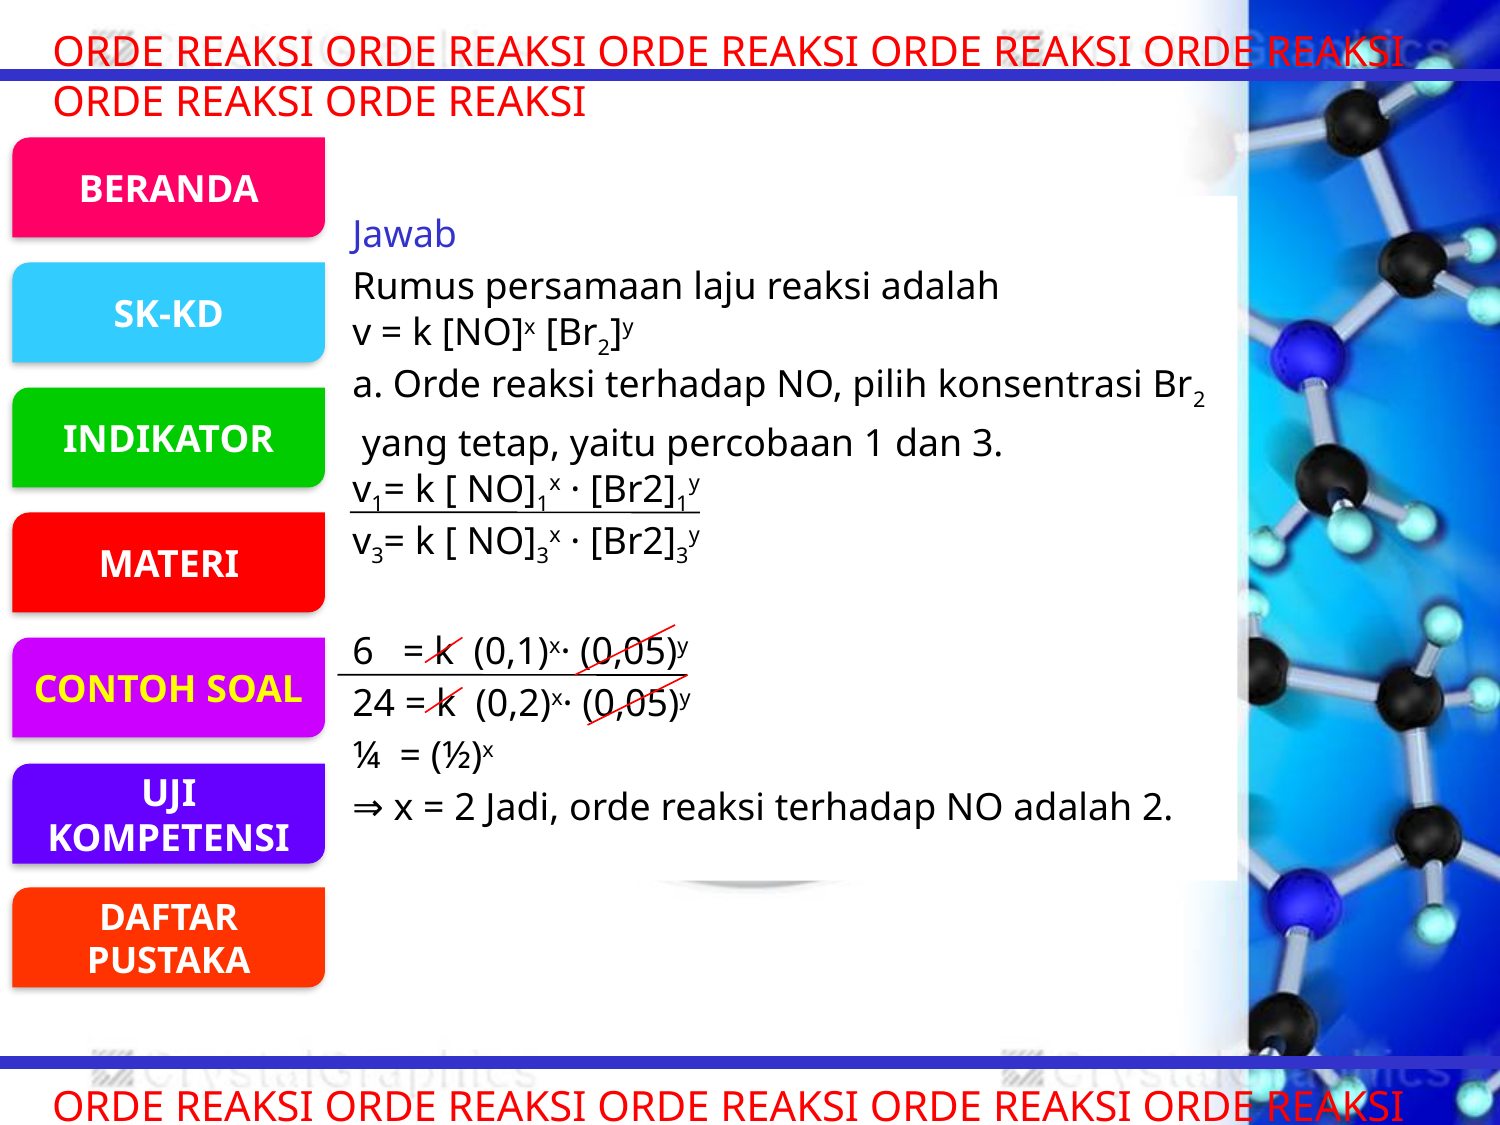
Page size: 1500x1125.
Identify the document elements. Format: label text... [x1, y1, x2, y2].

text_box ORDE REAKSI ORDE REAKSI ORDE REAKSI ORDE REAKSI ORDE REAKSI ORDE REAKSI ORDE REAKSI [37, 91, 1475, 132]
text_box BERANDA [12, 137, 325, 238]
text_box CONTOH SOAL [12, 637, 325, 738]
text_box UJI KOMPETENSI [12, 763, 325, 864]
picture [0, 0, 1500, 69]
text_box Jawab Rumus persamaan laju reaksi adalah v = k [NO]x [Br2]y a. Orde reaksi terhadap NO, pilih konsentrasi Br2 yang tetap, yaitu percobaan 1 dan 3. v1= k [ NO]1x · [Br2]1y v3= k [ NO]3x · [Br2]3y 6 = k (0,1)x· (0,05)y 24 = k (0,2)x· (0,05)y ¼ = (½)x ⇒ x = 2 Jadi, orde reaksi terhadap NO adalah 2. [337, 195, 1238, 881]
text_box ORDE REAKSI ORDE REAKSI ORDE REAKSI ORDE REAKSI ORDE REAKSI ORDE REAKSI ORDE REAKSI [37, 17, 1475, 69]
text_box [424, 687, 463, 713]
text_box ORDE REAKSI ORDE REAKSI ORDE REAKSI ORDE REAKSI ORDE REAKSI ORDE REAKSI ORDE REAKSI [37, 1079, 1463, 1125]
text_box DAFTAR PUSTAKA [12, 887, 325, 988]
text_box SK-KD [12, 262, 325, 363]
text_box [574, 624, 676, 676]
text_box INDIKATOR [12, 387, 325, 488]
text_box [587, 674, 688, 726]
picture [0, 1069, 1500, 1125]
text_box MATERI [12, 512, 325, 613]
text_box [424, 637, 463, 663]
picture [0, 81, 1500, 1056]
